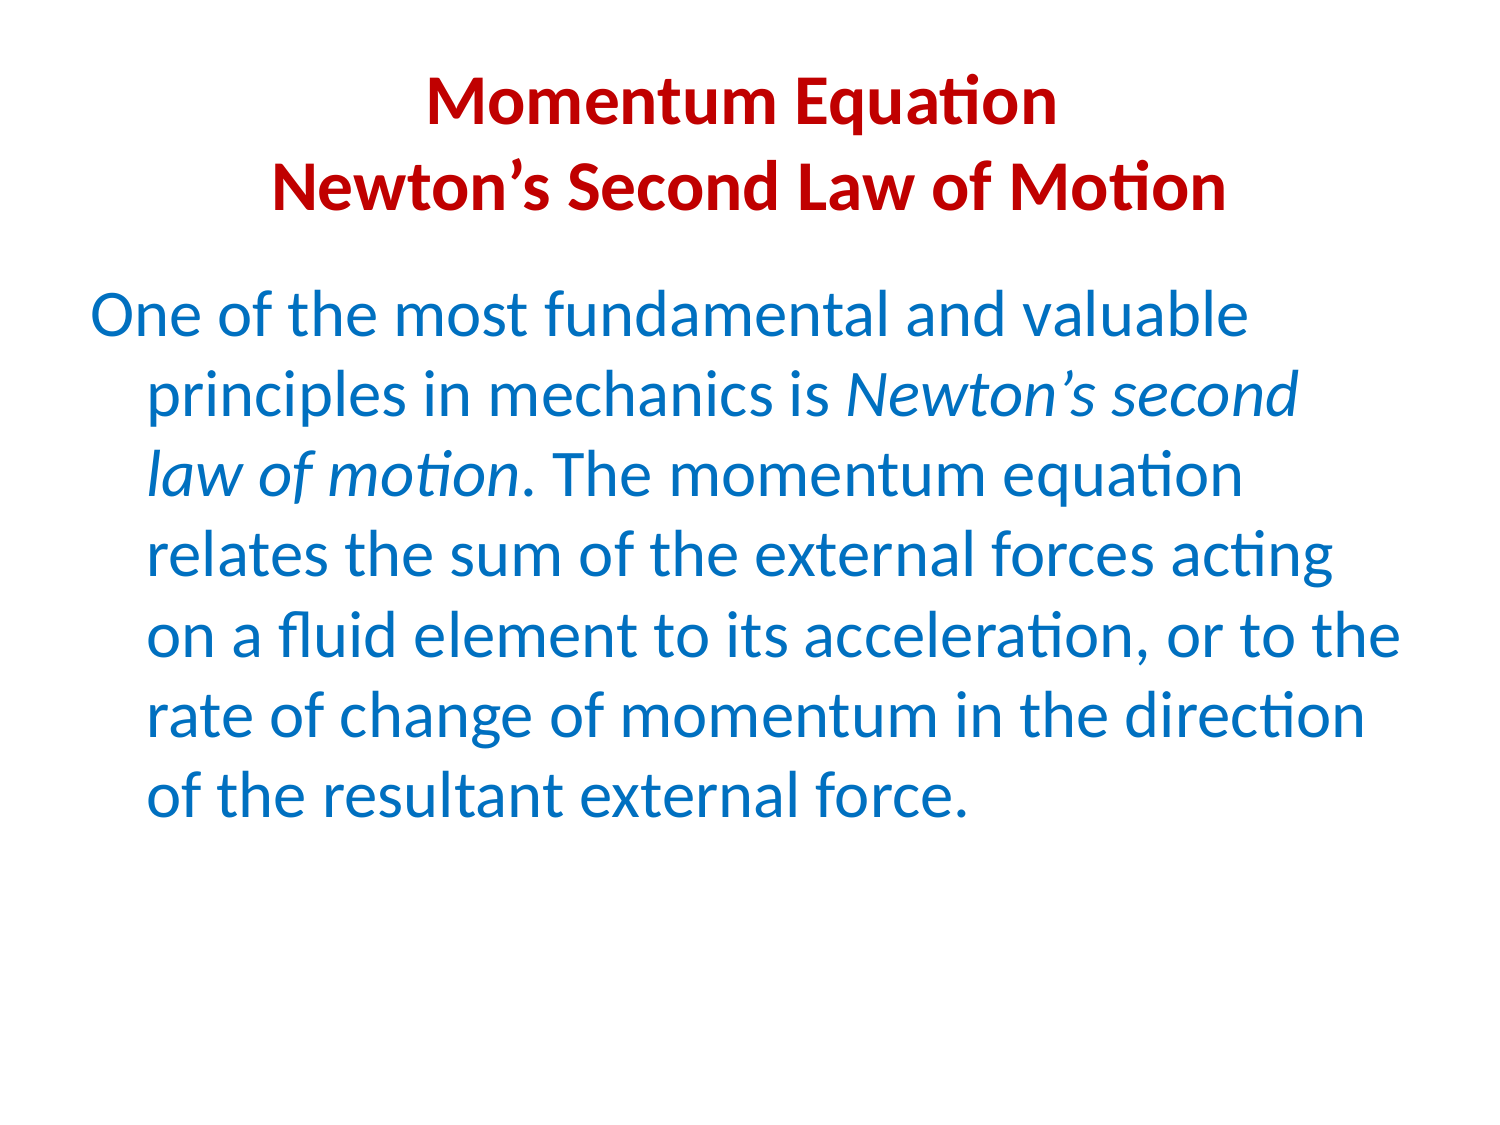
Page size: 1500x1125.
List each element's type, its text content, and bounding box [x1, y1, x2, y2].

title Momentum Equation Newton’s Second Law of Motion [75, 45, 1425, 233]
list One of the most fundamental and valuable principles in mechanics is Newton’s second law of motion. The momentum equation relates the sum of the external forces acting on a fluid element to its acceleration, or to the rate of change of momentum in the direction of the resultant external force. [75, 262, 1425, 1005]
